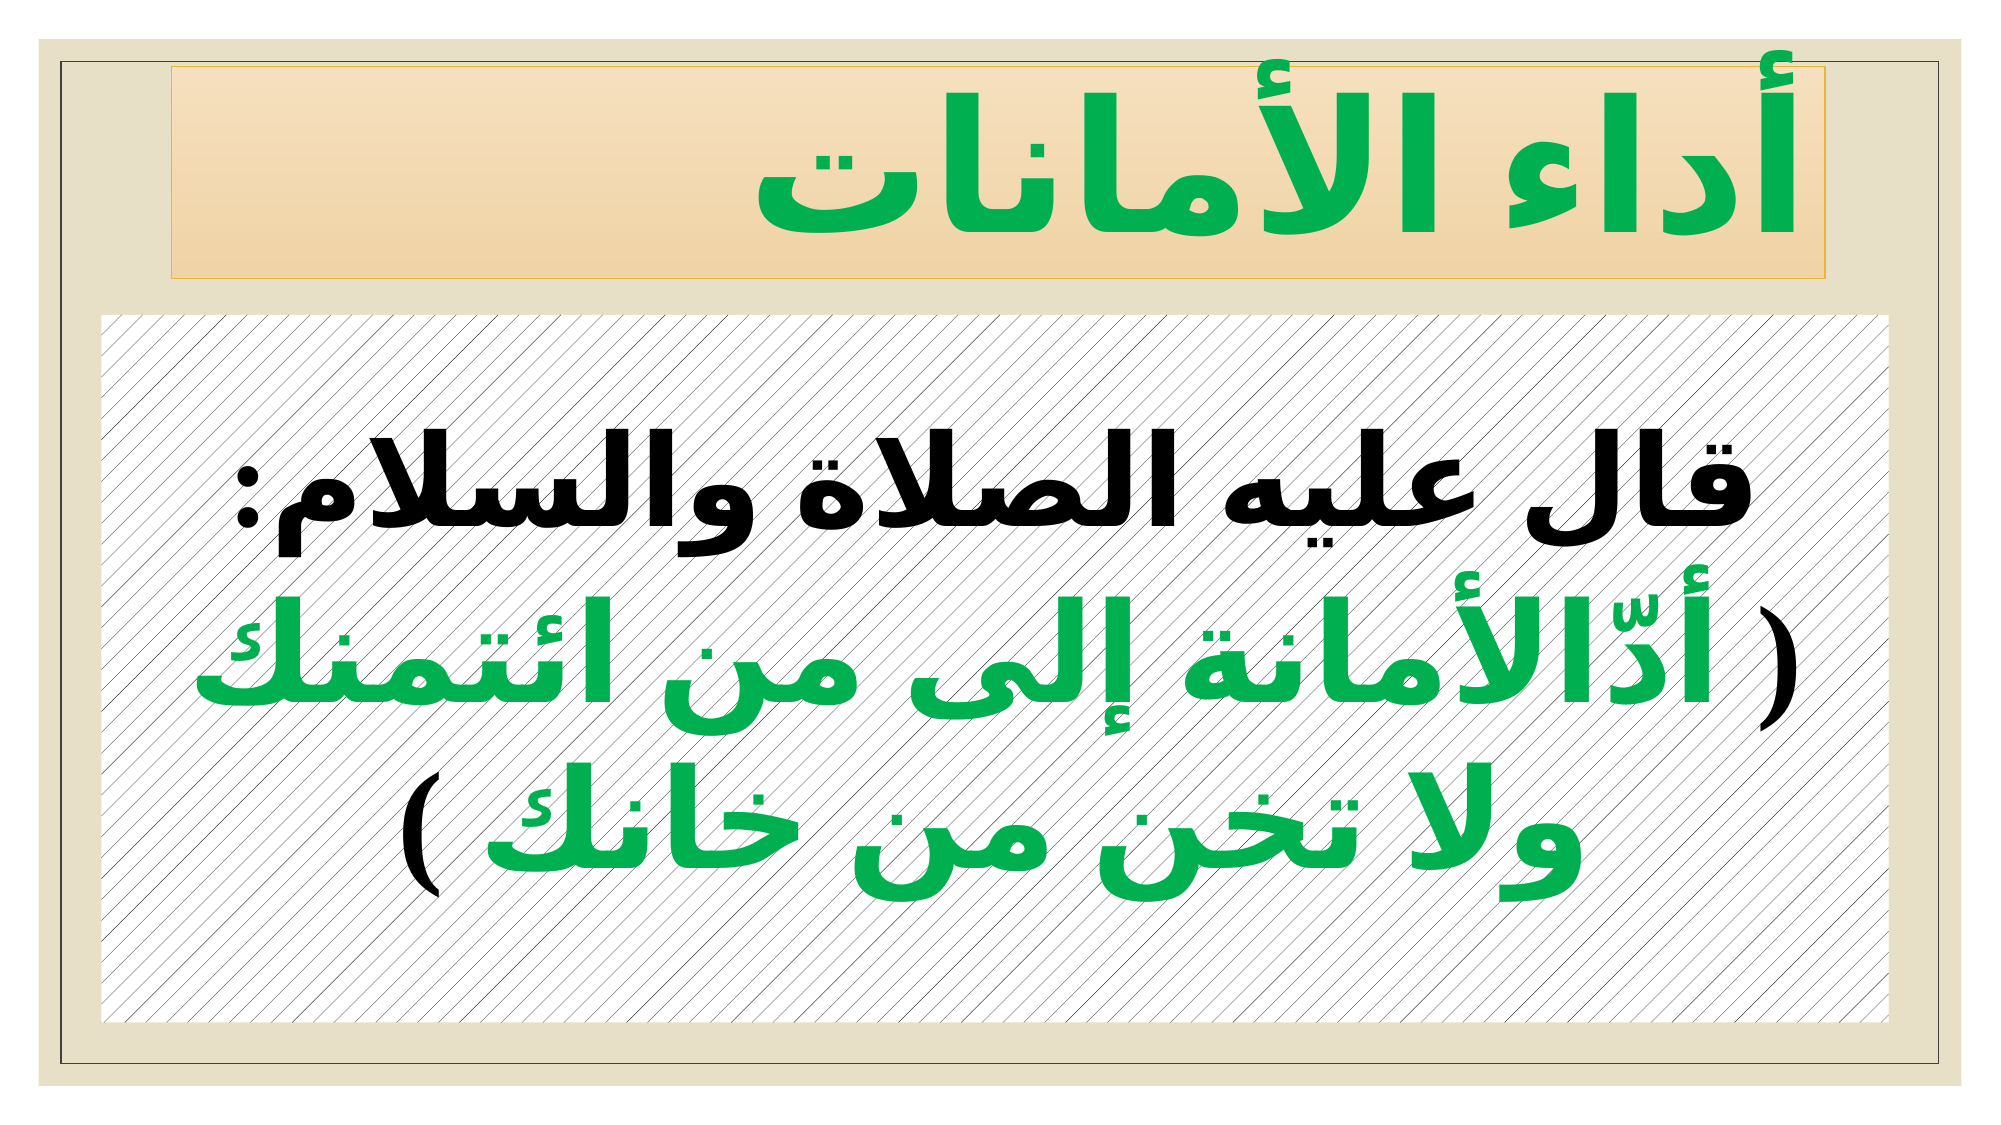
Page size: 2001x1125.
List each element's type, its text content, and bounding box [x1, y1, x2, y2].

list قال عليه الصلاة والسلام: ( أدّ الأمانة إلى من ائتمنك ولا تخن من خانك ) [101, 314, 1889, 1023]
title أداء الأمانات [171, 66, 1826, 279]
